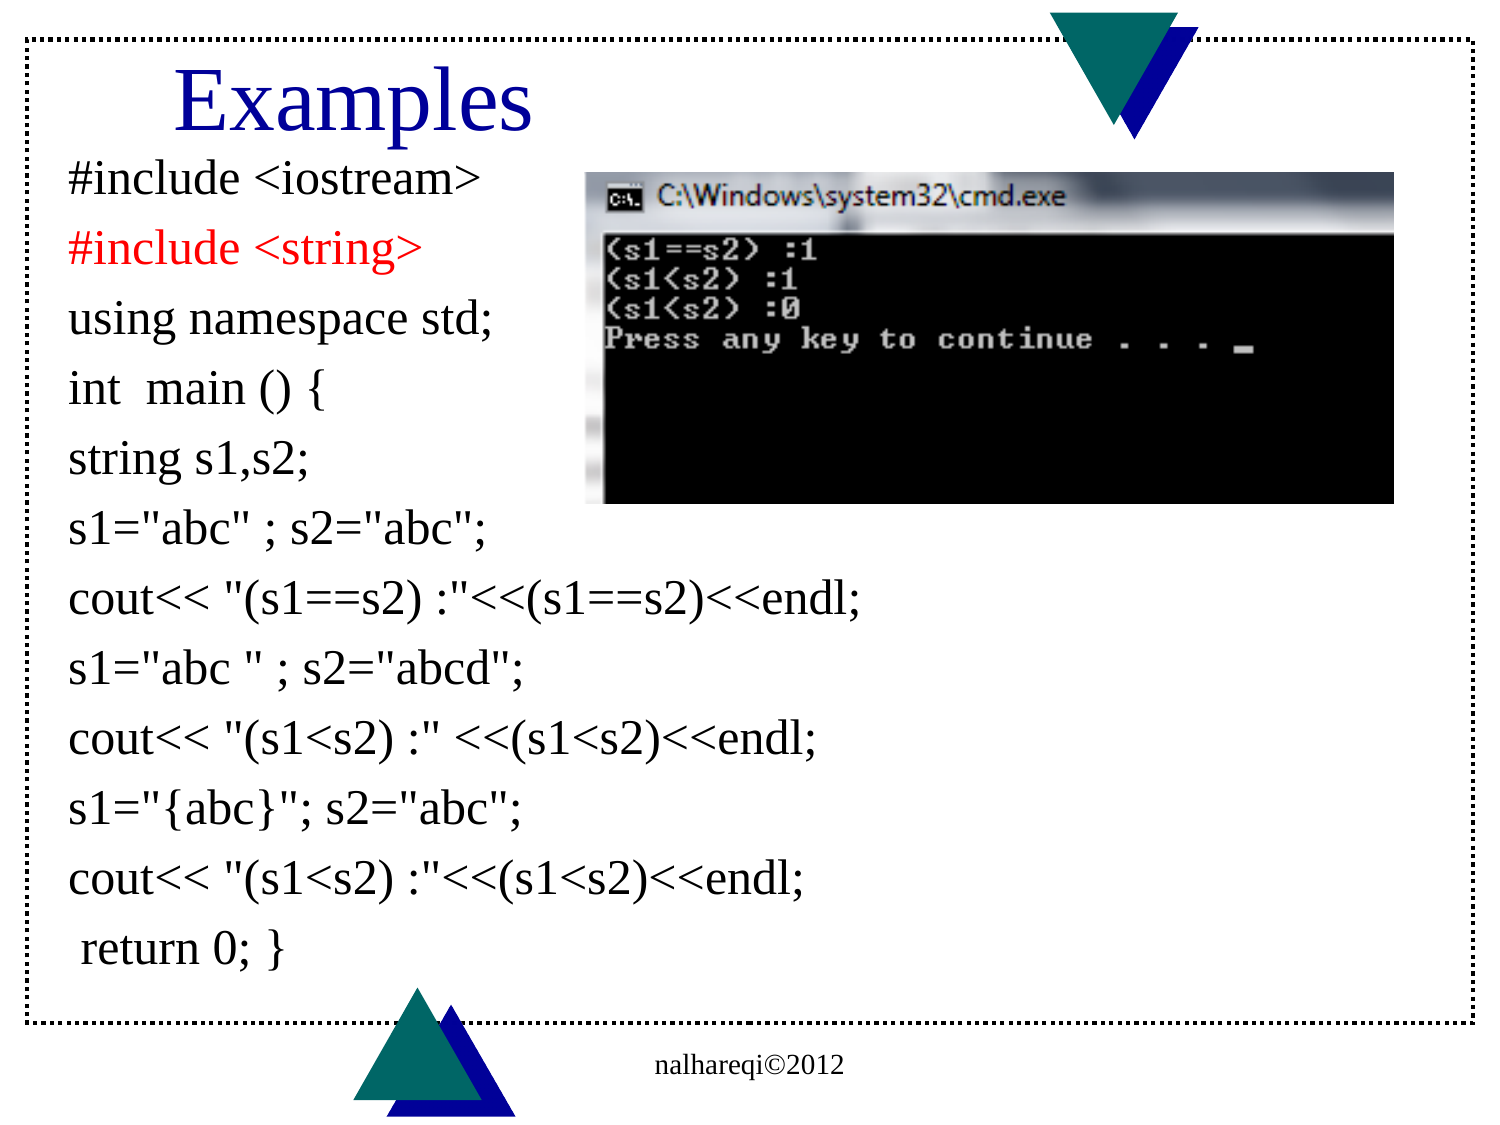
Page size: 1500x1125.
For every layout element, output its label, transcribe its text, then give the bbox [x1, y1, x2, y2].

title Examples [88, 0, 621, 136]
picture [584, 172, 1394, 504]
footer nalhareqi©2012 [512, 1024, 988, 1101]
list #include <iostream> #include <string> using namespace std; int main () { string s1,s2; s1="abc" ; s2="abc"; cout<< "(s1==s2) :"<<(s1==s2)<<endl; s1="abc " ; s2="abcd"; cout<< "(s1<s2) :" <<(s1<s2)<<endl; s1="{abc}"; s2="abc"; cout<< "(s1<s2) :"<<(s1<s2)<<endl; return 0; } [52, 136, 1329, 977]
